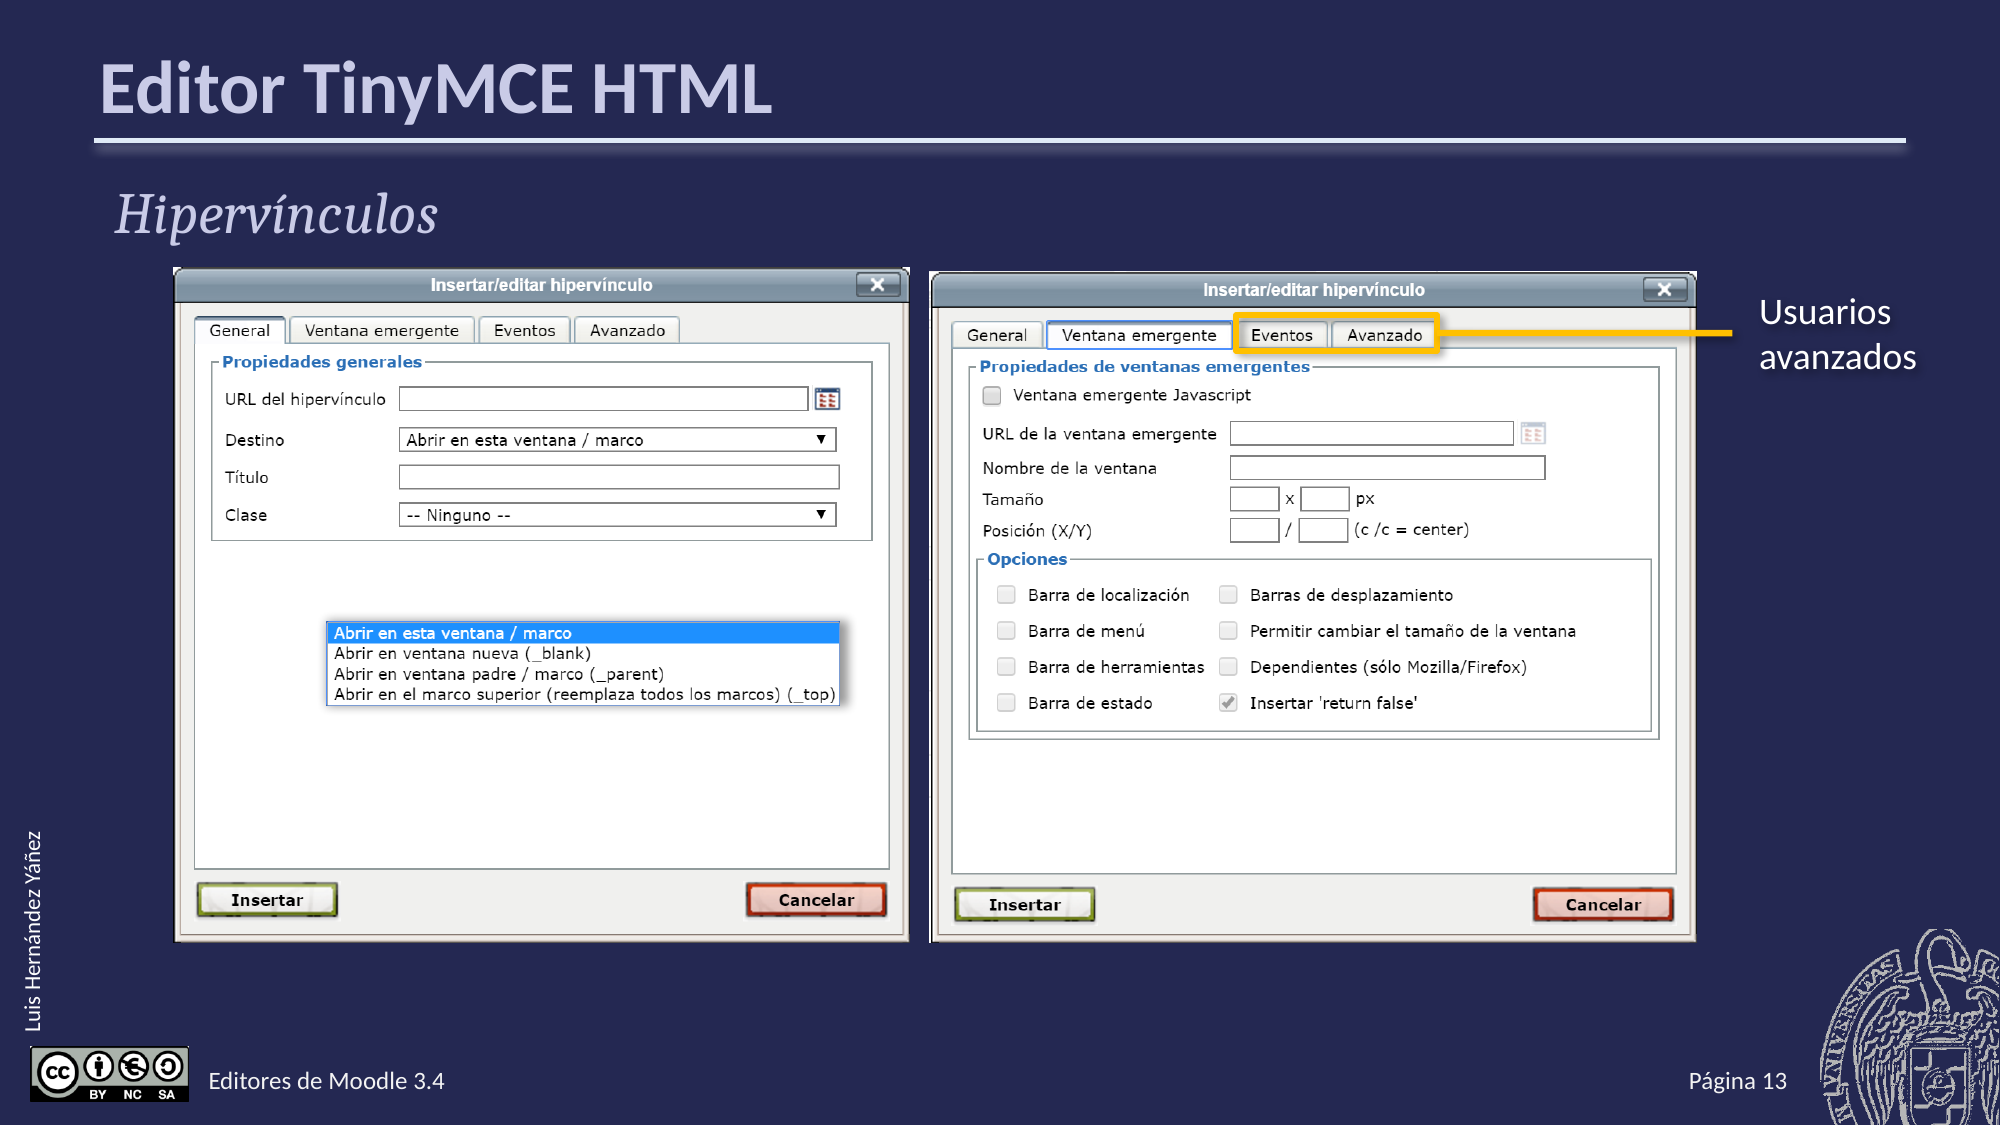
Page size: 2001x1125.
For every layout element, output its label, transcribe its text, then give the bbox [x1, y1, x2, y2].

title Editor TinyMCE HTML [99, 46, 1900, 129]
text_box Usuarios avanzados [1742, 278, 1934, 387]
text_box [922, 273, 1702, 955]
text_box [166, 269, 915, 954]
picture [928, 270, 1697, 943]
slide_number Página 12 [1590, 1035, 1788, 1095]
picture [30, 1046, 189, 1102]
list Hipervínculos [99, 153, 1900, 992]
picture [172, 266, 910, 943]
footer Editores de Moodle 3.4 [208, 1035, 1428, 1095]
picture [1820, 929, 1999, 1125]
